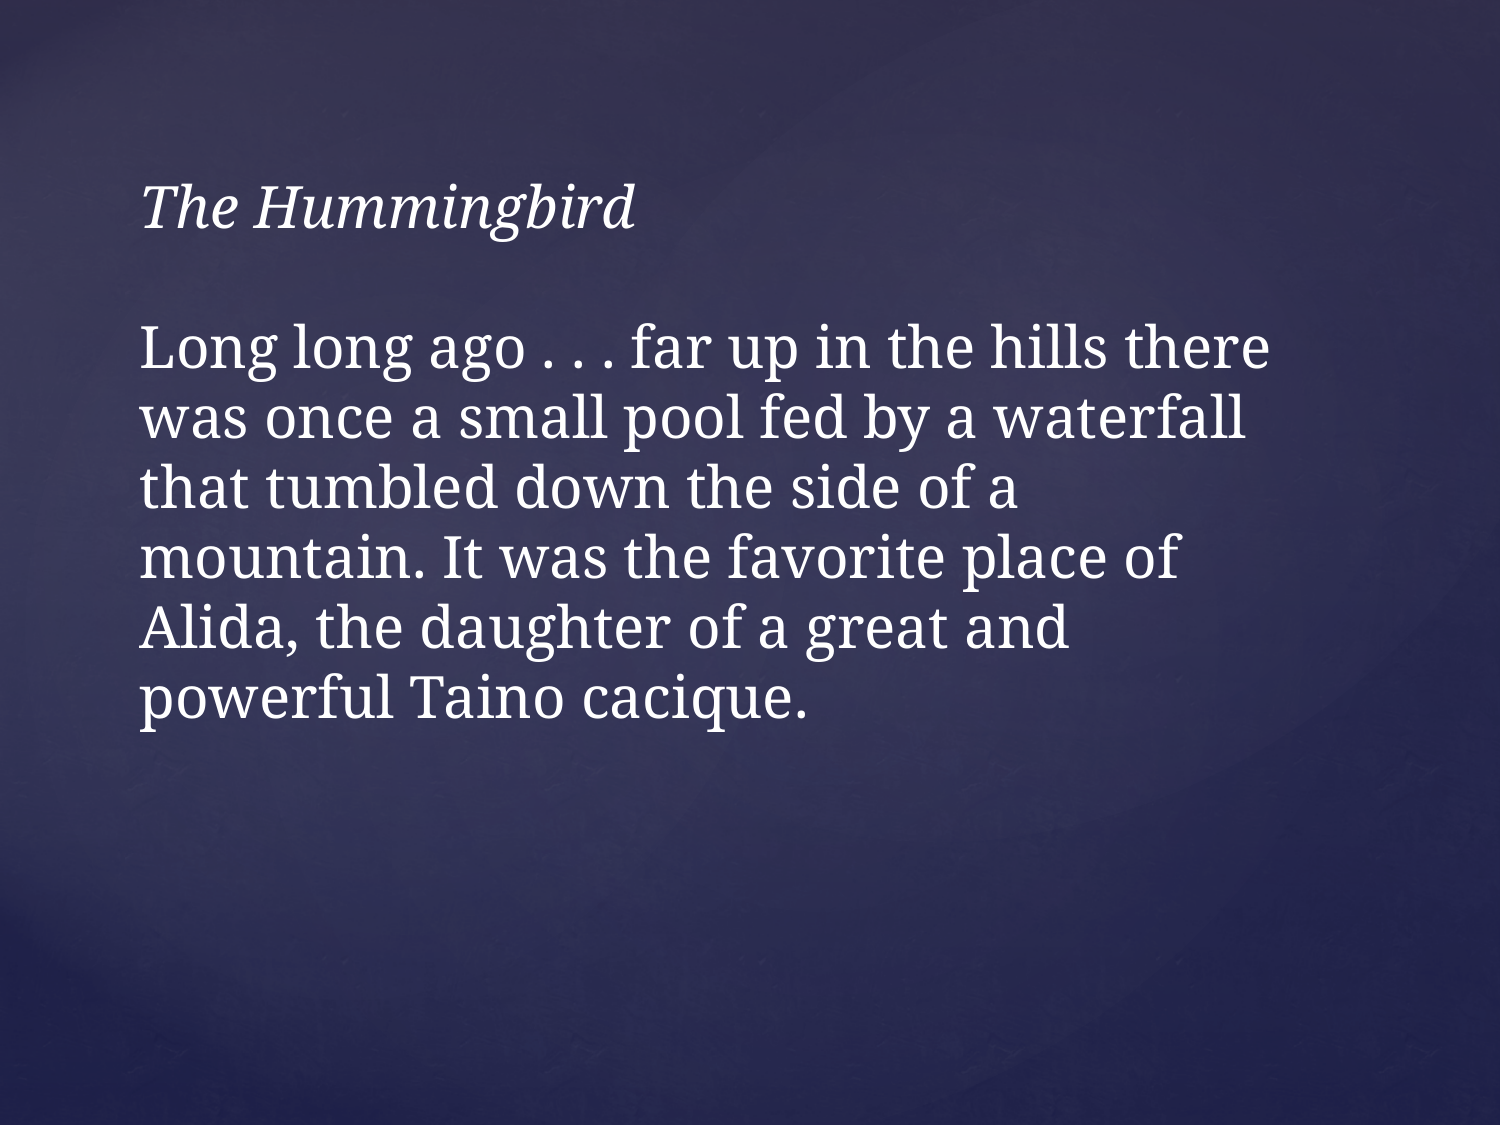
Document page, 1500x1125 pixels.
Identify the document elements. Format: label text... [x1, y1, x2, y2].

text_box The Hummingbird Long long ago . . . far up in the hills there was once a small pool fed by a waterfall that tumbled down the side of a mountain. It was the favorite place of Alida, the daughter of a great and powerful Taino cacique. [124, 162, 1325, 877]
